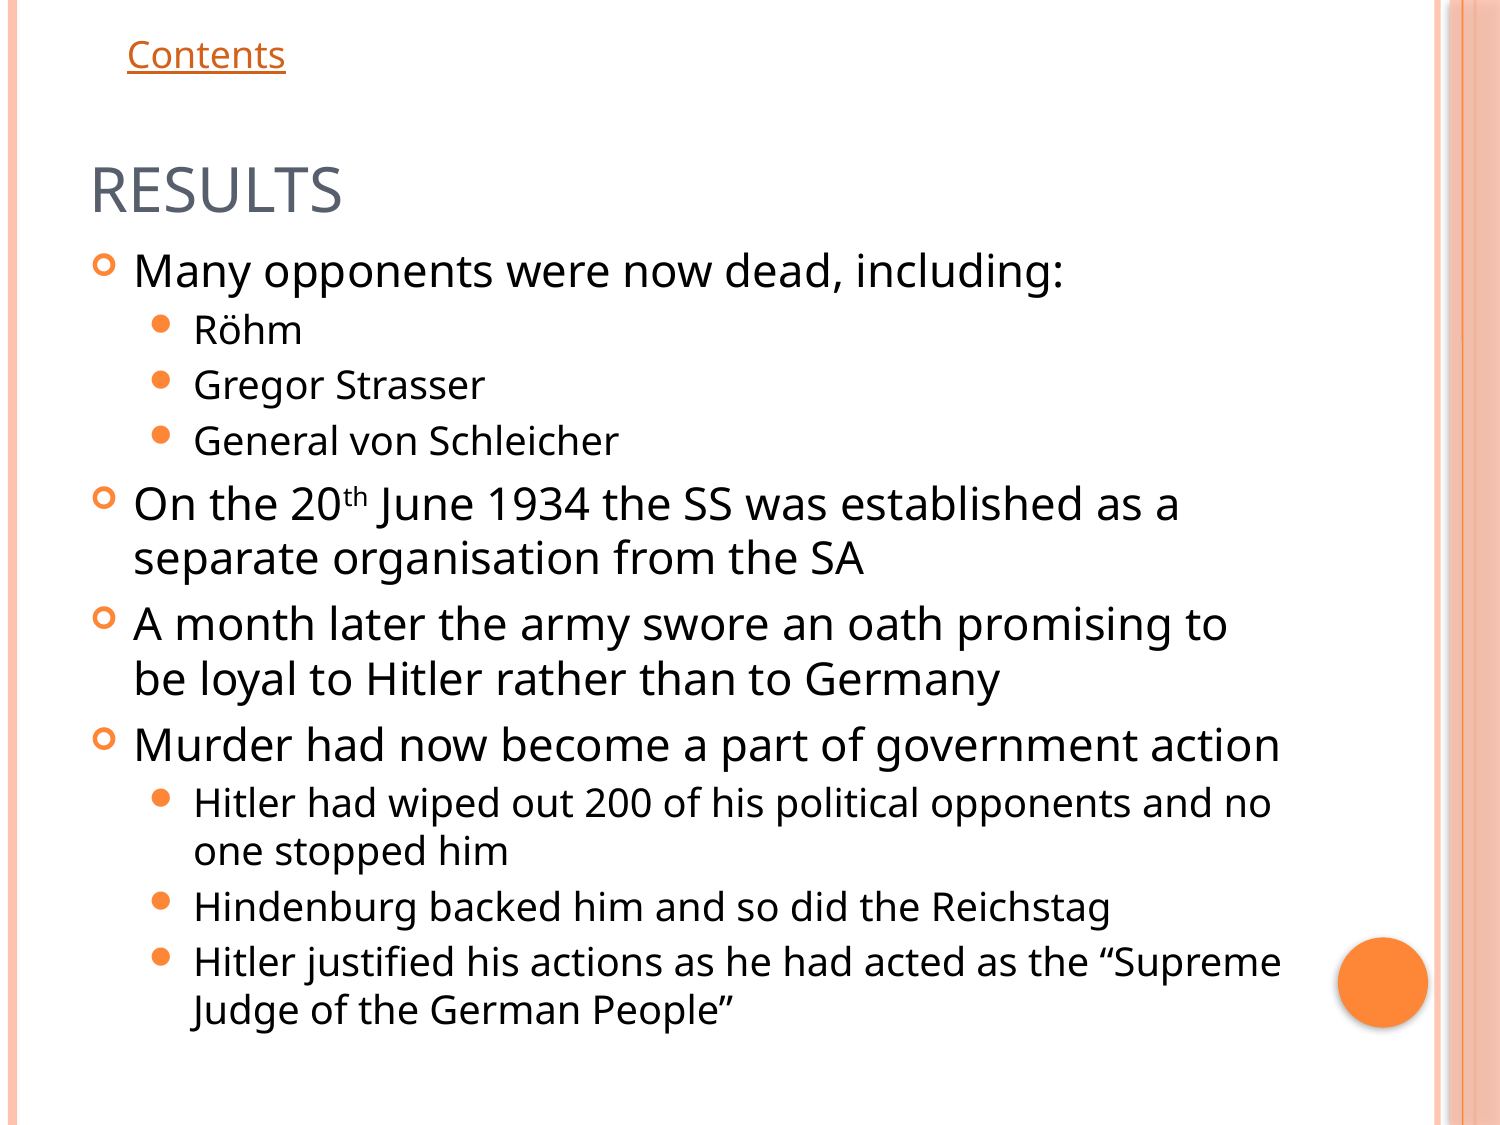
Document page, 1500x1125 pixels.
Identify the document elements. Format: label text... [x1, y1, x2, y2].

title Results [75, 45, 1300, 233]
list Many opponents were now dead, including: Röhm Gregor Strasser General von Schleicher On the 20th June 1934 the SS was established as a separate organisation from the SA A month later the army swore an oath promising to be loyal to Hitler rather than to Germany Murder had now become a part of government action Hitler had wiped out 200 of his political opponents and no one stopped him Hindenburg backed him and so did the Reichstag Hitler justified his actions as he had acted as the “Supreme Judge of the German People” [74, 234, 1301, 1091]
